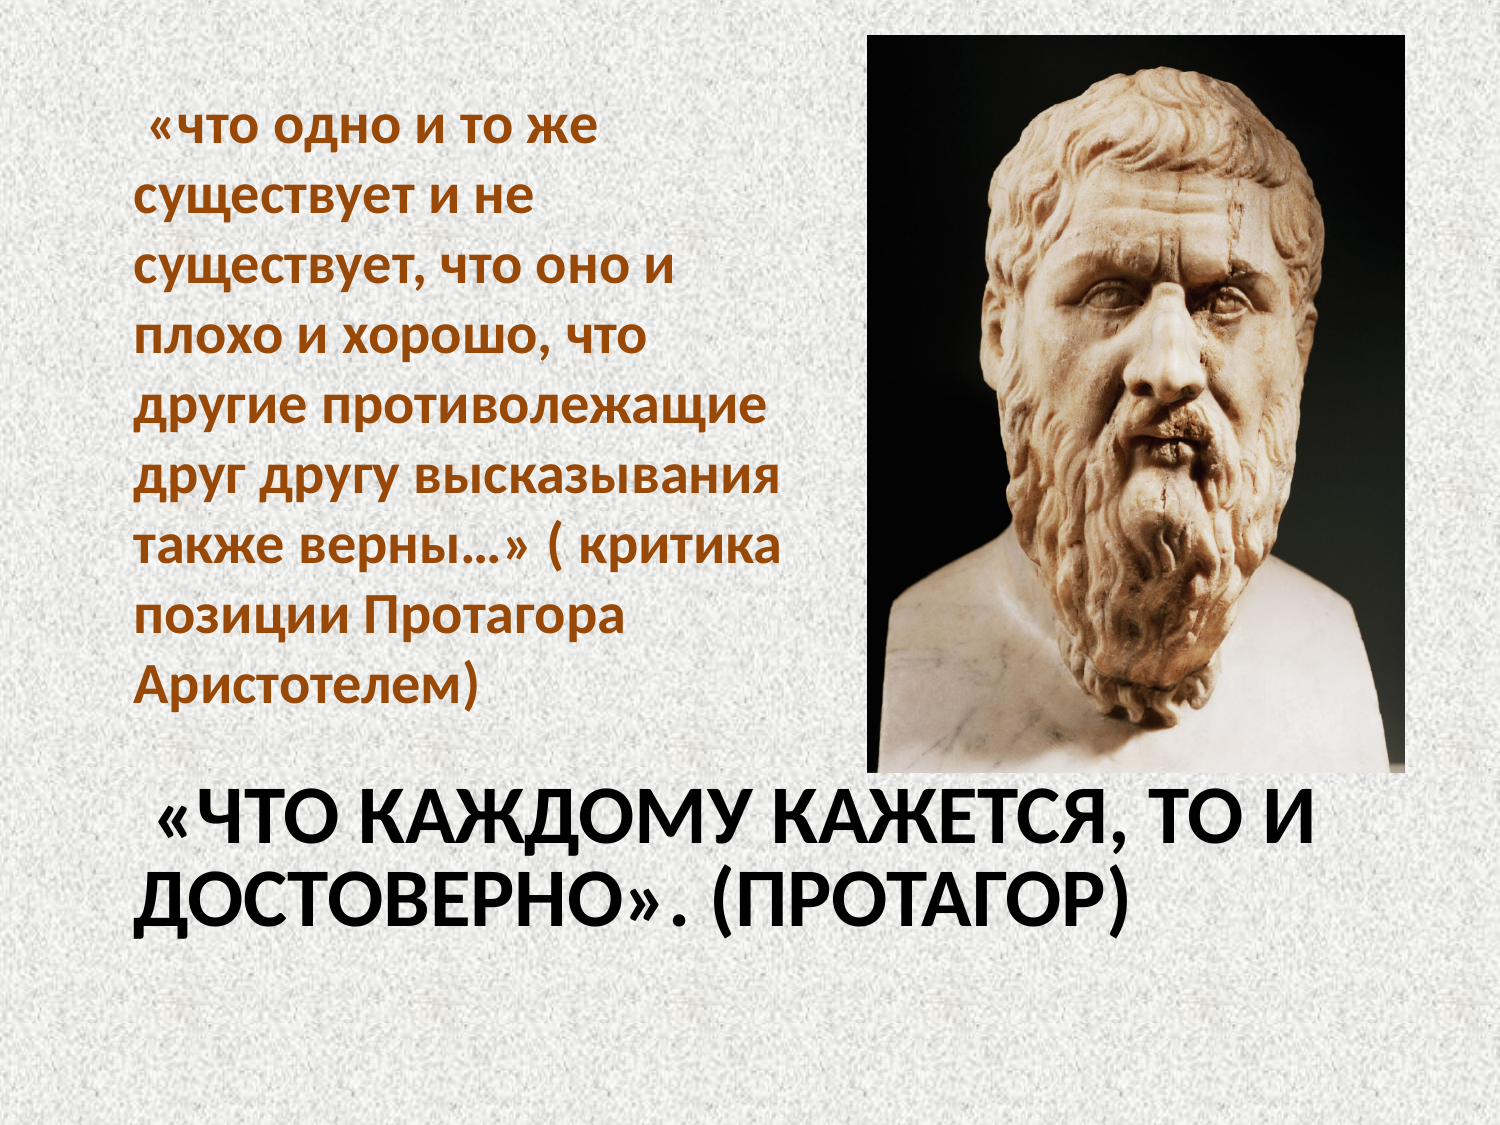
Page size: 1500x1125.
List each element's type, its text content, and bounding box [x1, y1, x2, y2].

title «Что каждому кажется, то и достоверно». (Протагор) [118, 773, 1394, 1032]
picture [0, 0, 1500, 1125]
list «что одно и то же существует и не существует, что оно и плохо и хорошо, что другие противолежащие друг другу высказывания также верны…» ( критика позиции Протагора Аристотелем) [118, 199, 832, 723]
